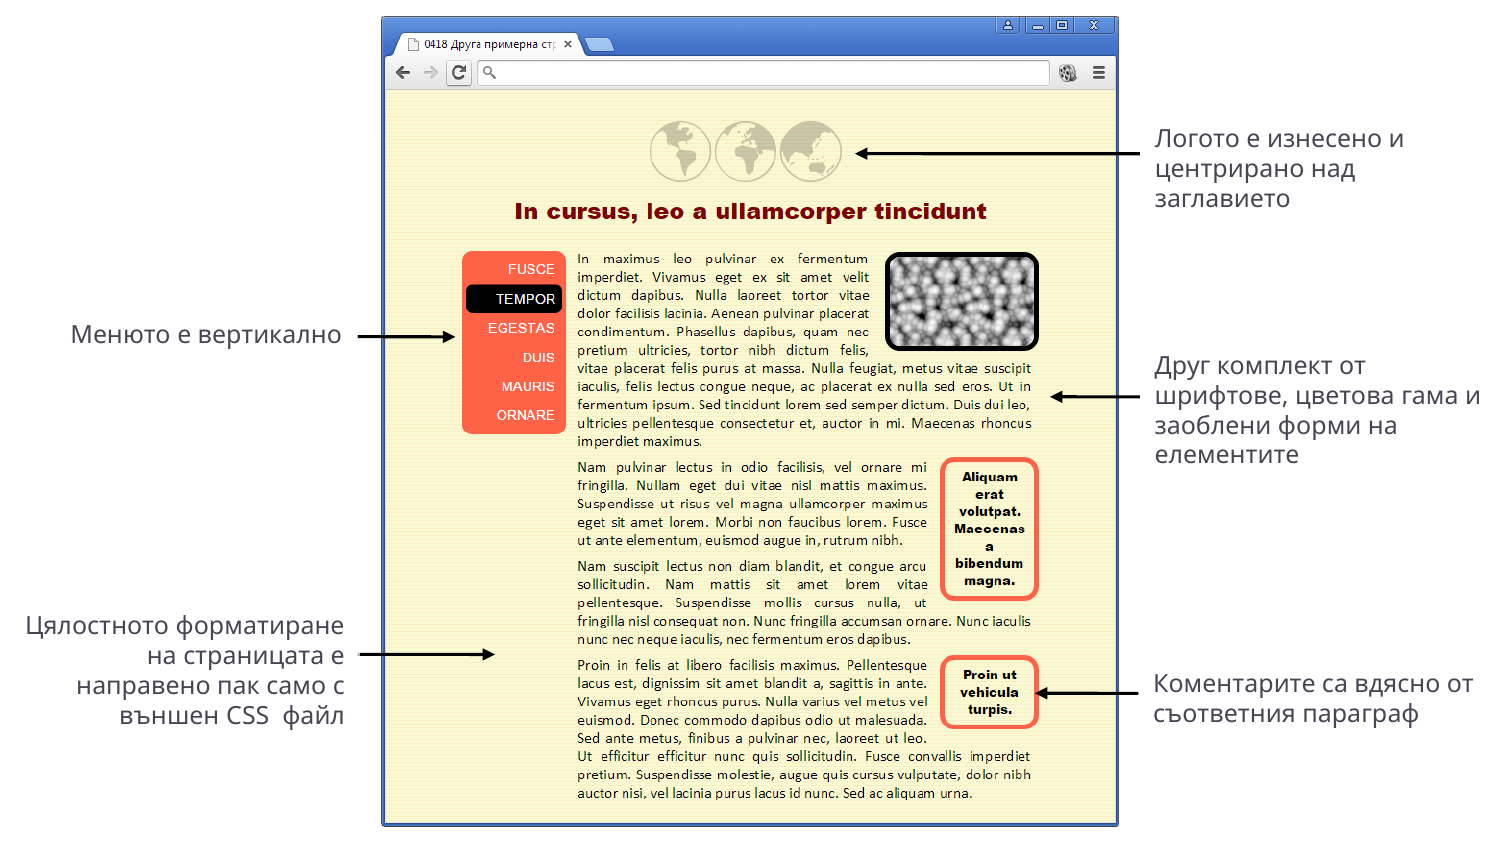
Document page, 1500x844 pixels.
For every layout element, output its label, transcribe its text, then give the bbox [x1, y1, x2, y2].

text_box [380, 16, 1119, 828]
text_box Друг комплект от шрифтове, цветова гама и заоблени форми на елементите [1139, 341, 1500, 452]
text_box Менюто е вертикално [0, 310, 358, 352]
text_box Цялостното форматиране на страницата е направено пак само с външен CSS файл [0, 602, 360, 707]
text_box Коментарите са вдясно от съответния параграф [1138, 660, 1499, 729]
text_box Логото е изнесено и центрирано над заглавието [1139, 115, 1500, 191]
